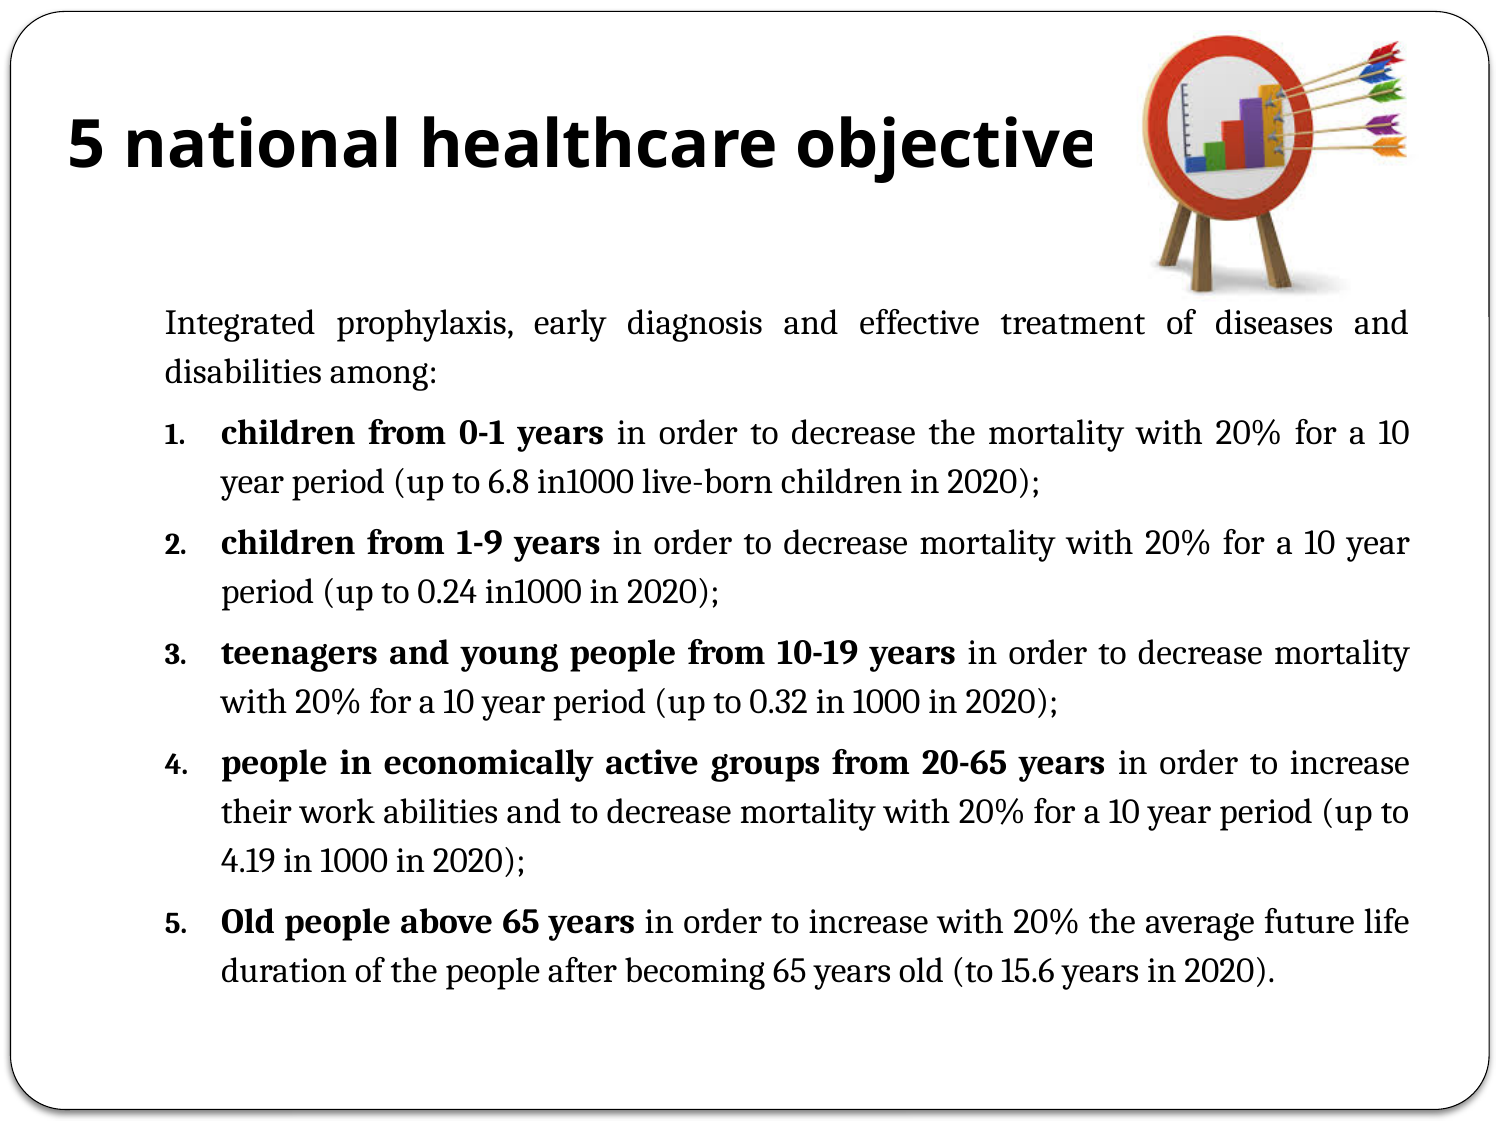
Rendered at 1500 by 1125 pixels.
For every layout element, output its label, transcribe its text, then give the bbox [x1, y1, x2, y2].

picture [1091, 30, 1459, 303]
title 5 national healthcare objectives: [53, 45, 1086, 197]
list Integrated prophylaxis, early diagnosis and effective treatment of diseases and disabilities among: children from 0-1 years in order to decrease the mortality with 20% for a 10 year period (up to 6.8 in1000 live-born children in 2020); children from 1-9 years in order to decrease mortality with 20% for a 10 year period (up to 0.24 in1000 in 2020); teenagers and young people from 10-19 years in order to decrease mortality with 20% for a 10 year period (up to 0.32 in 1000 in 2020); people in economically active groups from 20-65 years in order to increase their work abilities and to decrease mortality with 20% for a 10 year period (up to 4.19 in 1000 in 2020); Old people above 65 years in order to increase with 20% the average future life duration of the people after becoming 65 years old (to 15.6 years in 2020). [150, 285, 1425, 1035]
